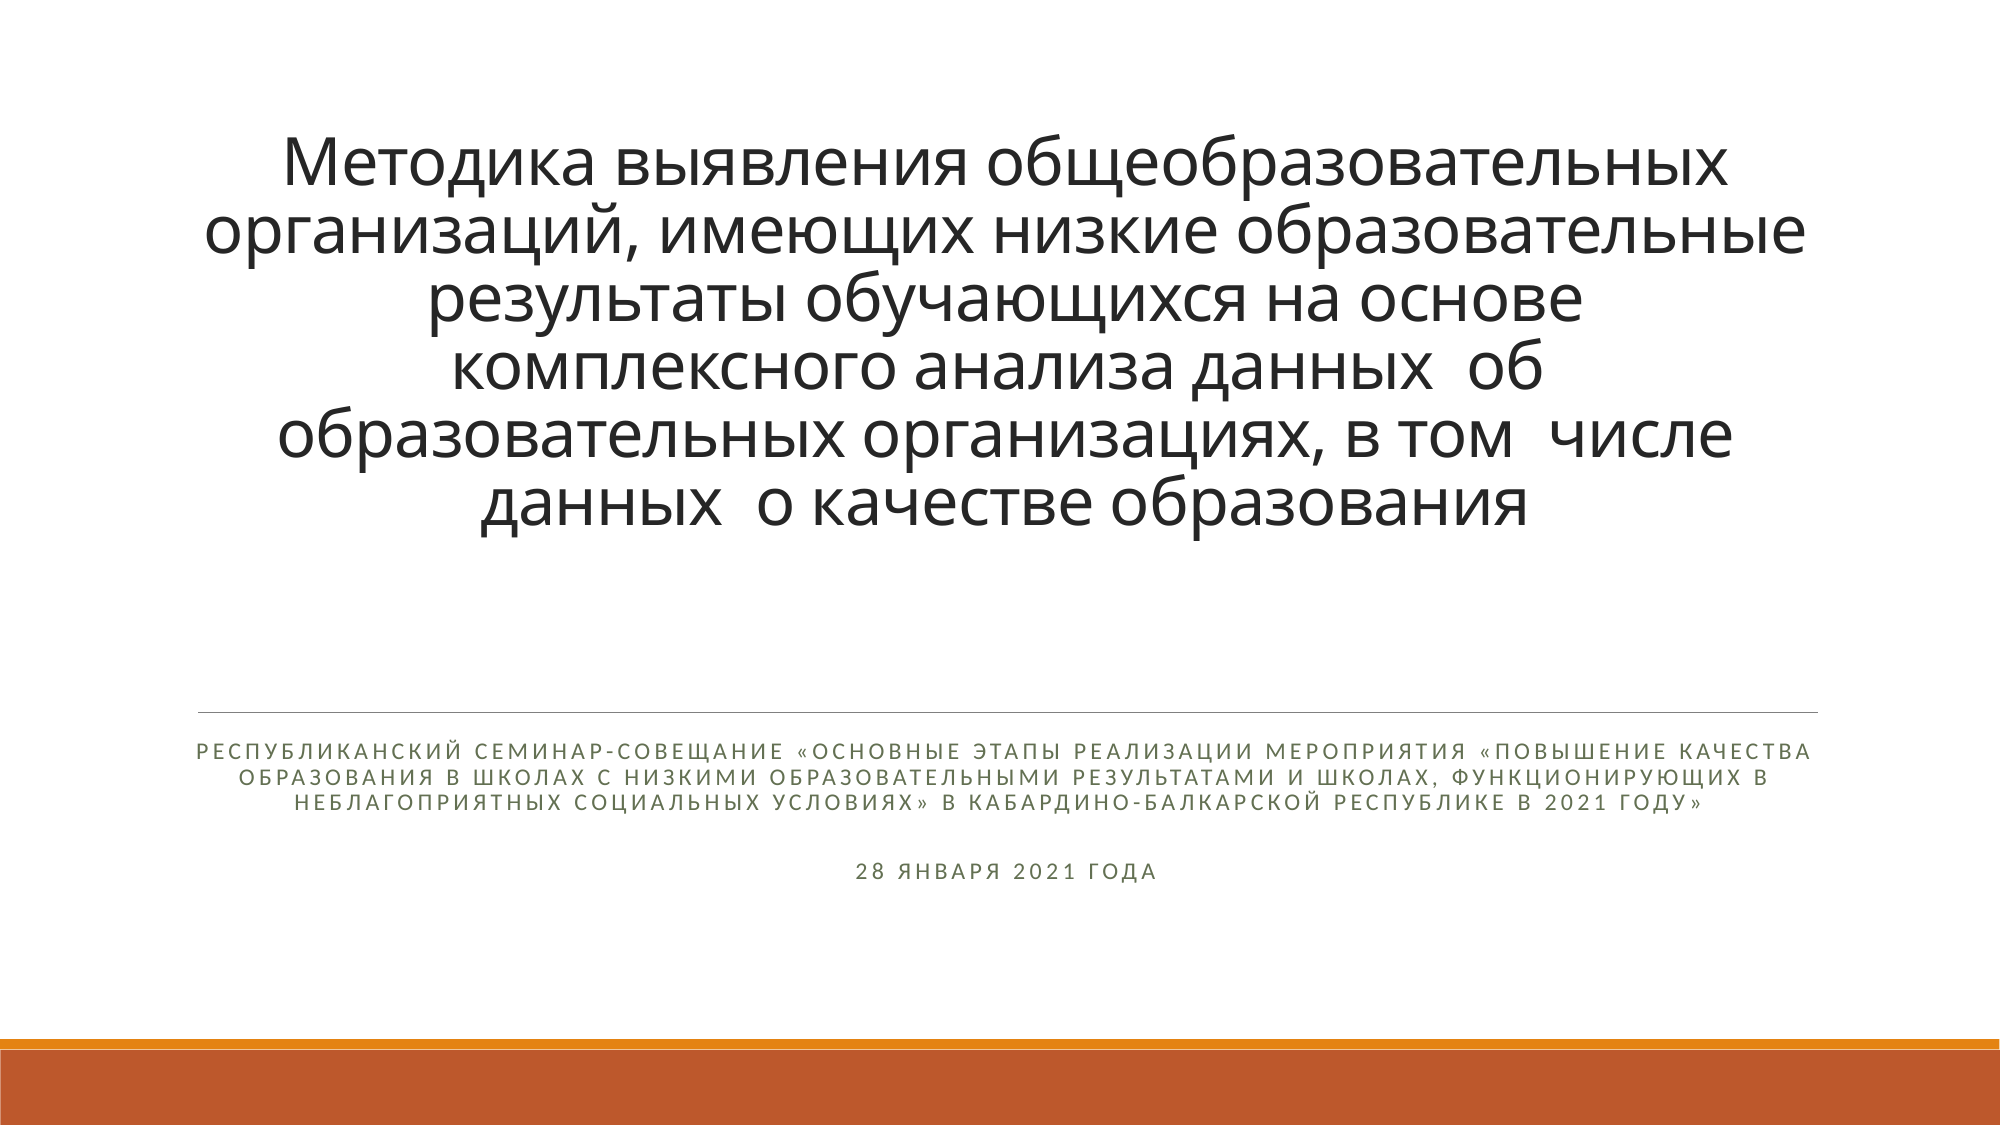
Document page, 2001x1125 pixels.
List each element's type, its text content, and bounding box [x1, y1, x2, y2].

title Методика выявления общеобразовательных организаций, имеющих низкие образовательные результаты обучающихся на основе комплексного анализа данных об образовательных организациях, в том числе данных о качестве образования [180, 138, 1831, 547]
subtitle республиканский семинар-совещание «Основные этапы реализации мероприятия «Повышение качества образования в школах с низкими образовательными результатами и школах, функционирующих в неблагоприятных социальных условиях» в Кабардино-Балкарской Республике в 2021 году» 28 января 2021 года [180, 730, 1831, 919]
